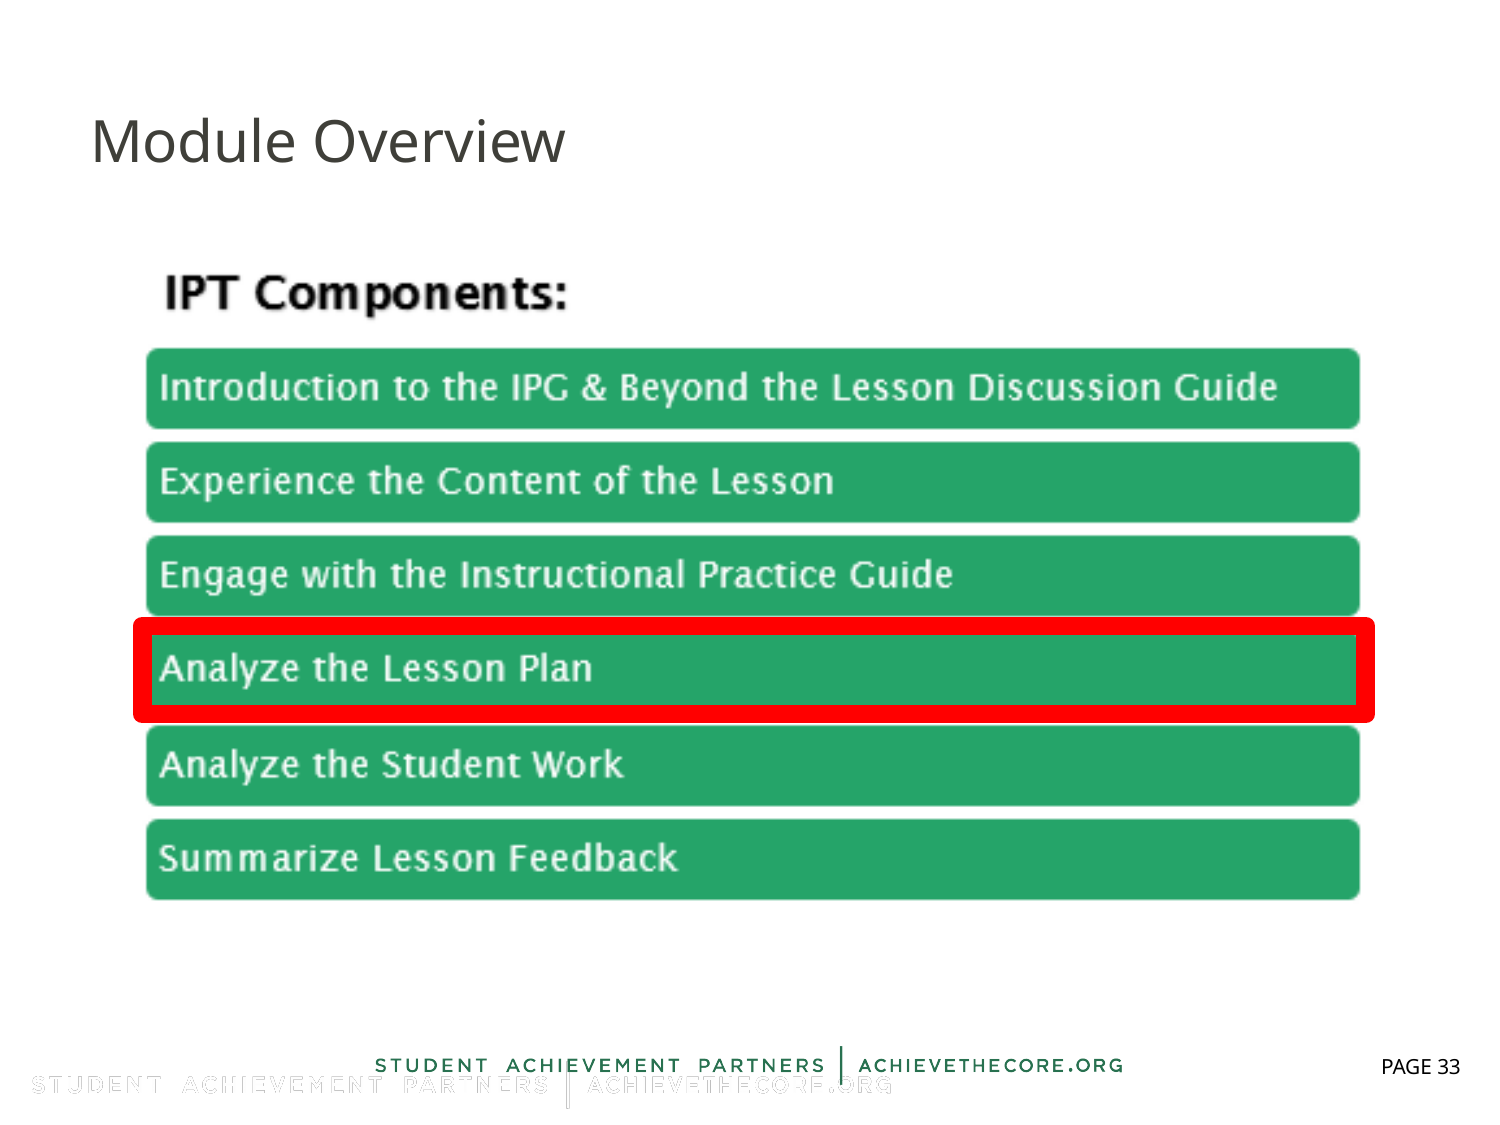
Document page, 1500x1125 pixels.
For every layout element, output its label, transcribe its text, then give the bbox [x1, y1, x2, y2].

picture [129, 232, 1371, 924]
picture [12, 1046, 1122, 1112]
title Module Overview [75, 45, 1425, 233]
